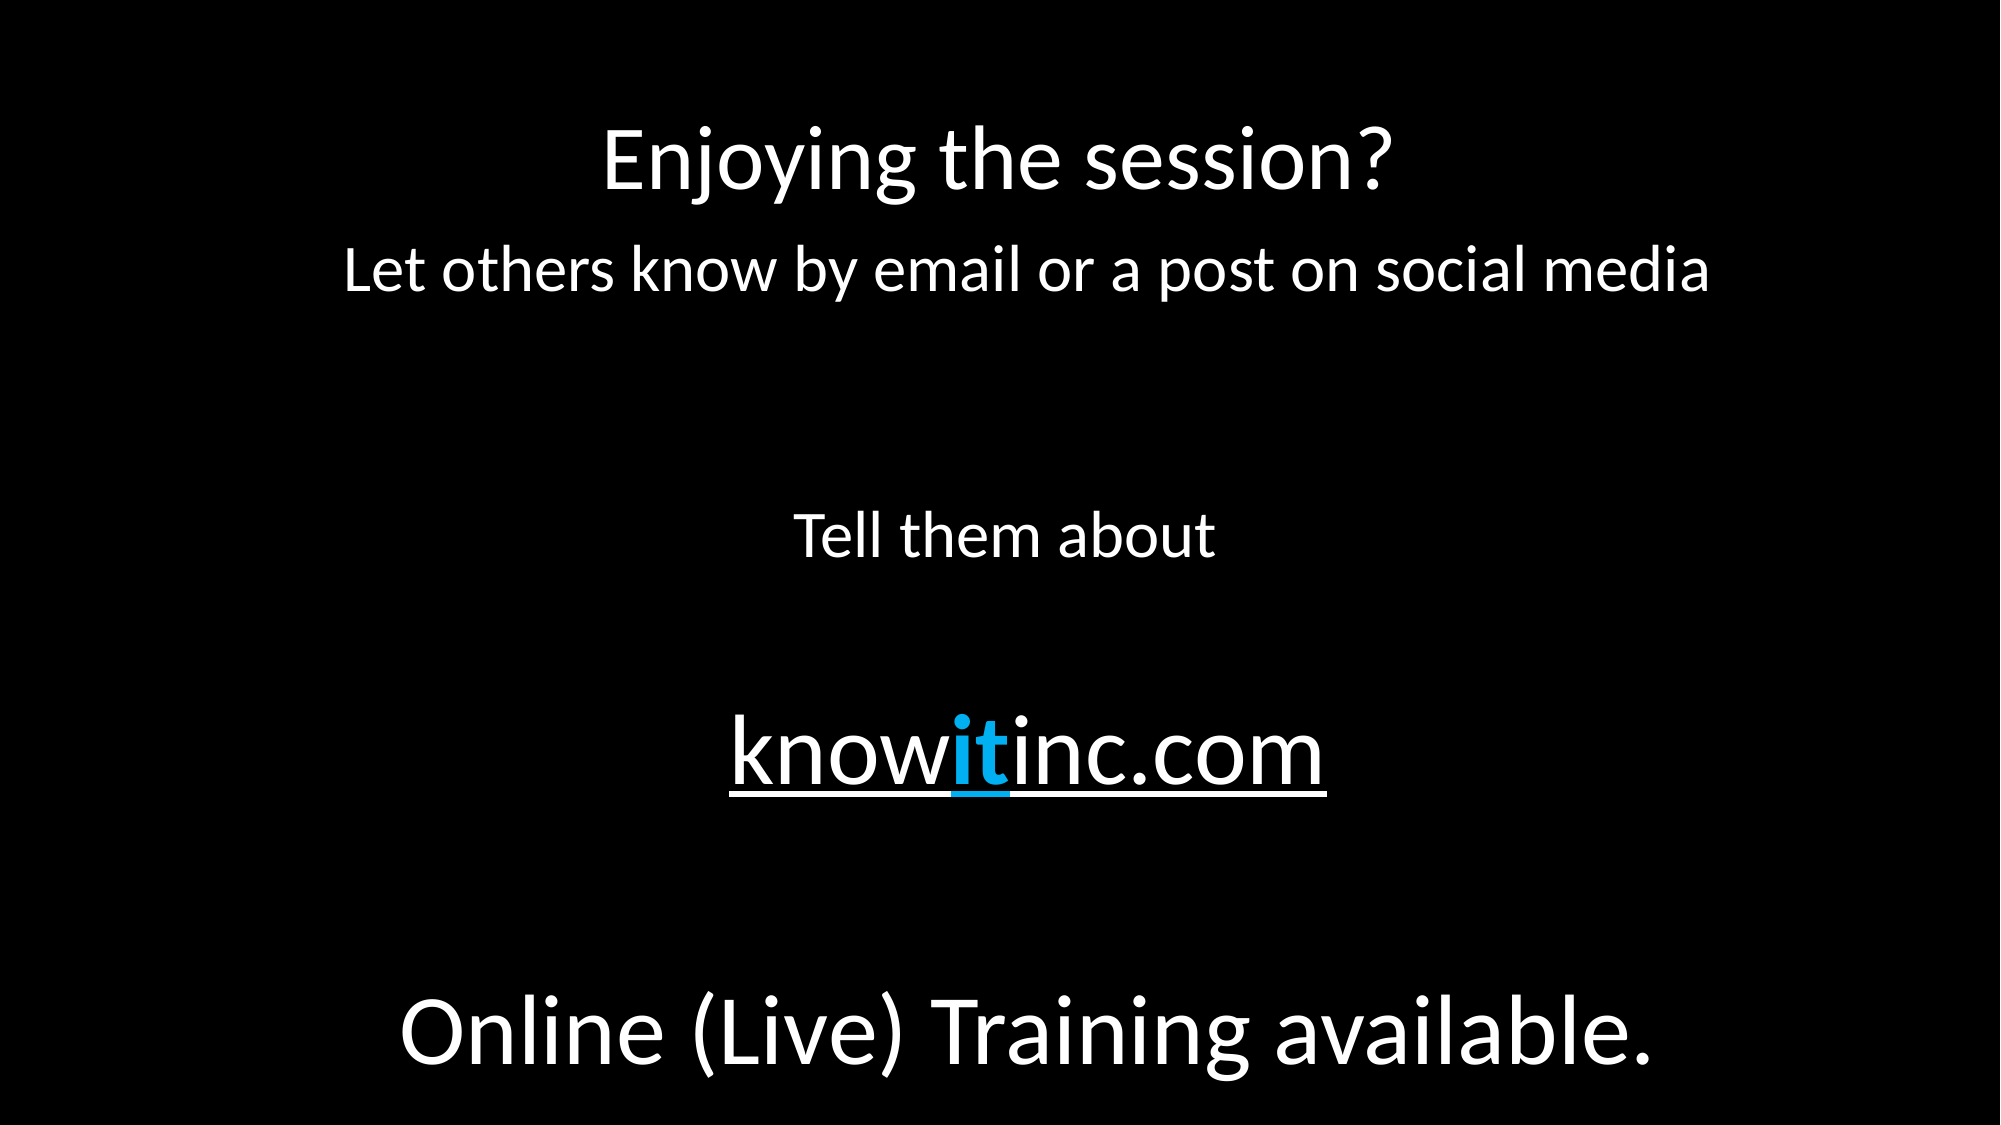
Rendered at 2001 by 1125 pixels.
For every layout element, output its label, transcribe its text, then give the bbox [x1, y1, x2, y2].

subtitle Let others know by email or a post on social media Tell them about knowitinc.com Online (Live) Training available. [110, 217, 1946, 1109]
title Enjoying the session? [150, 89, 1850, 217]
